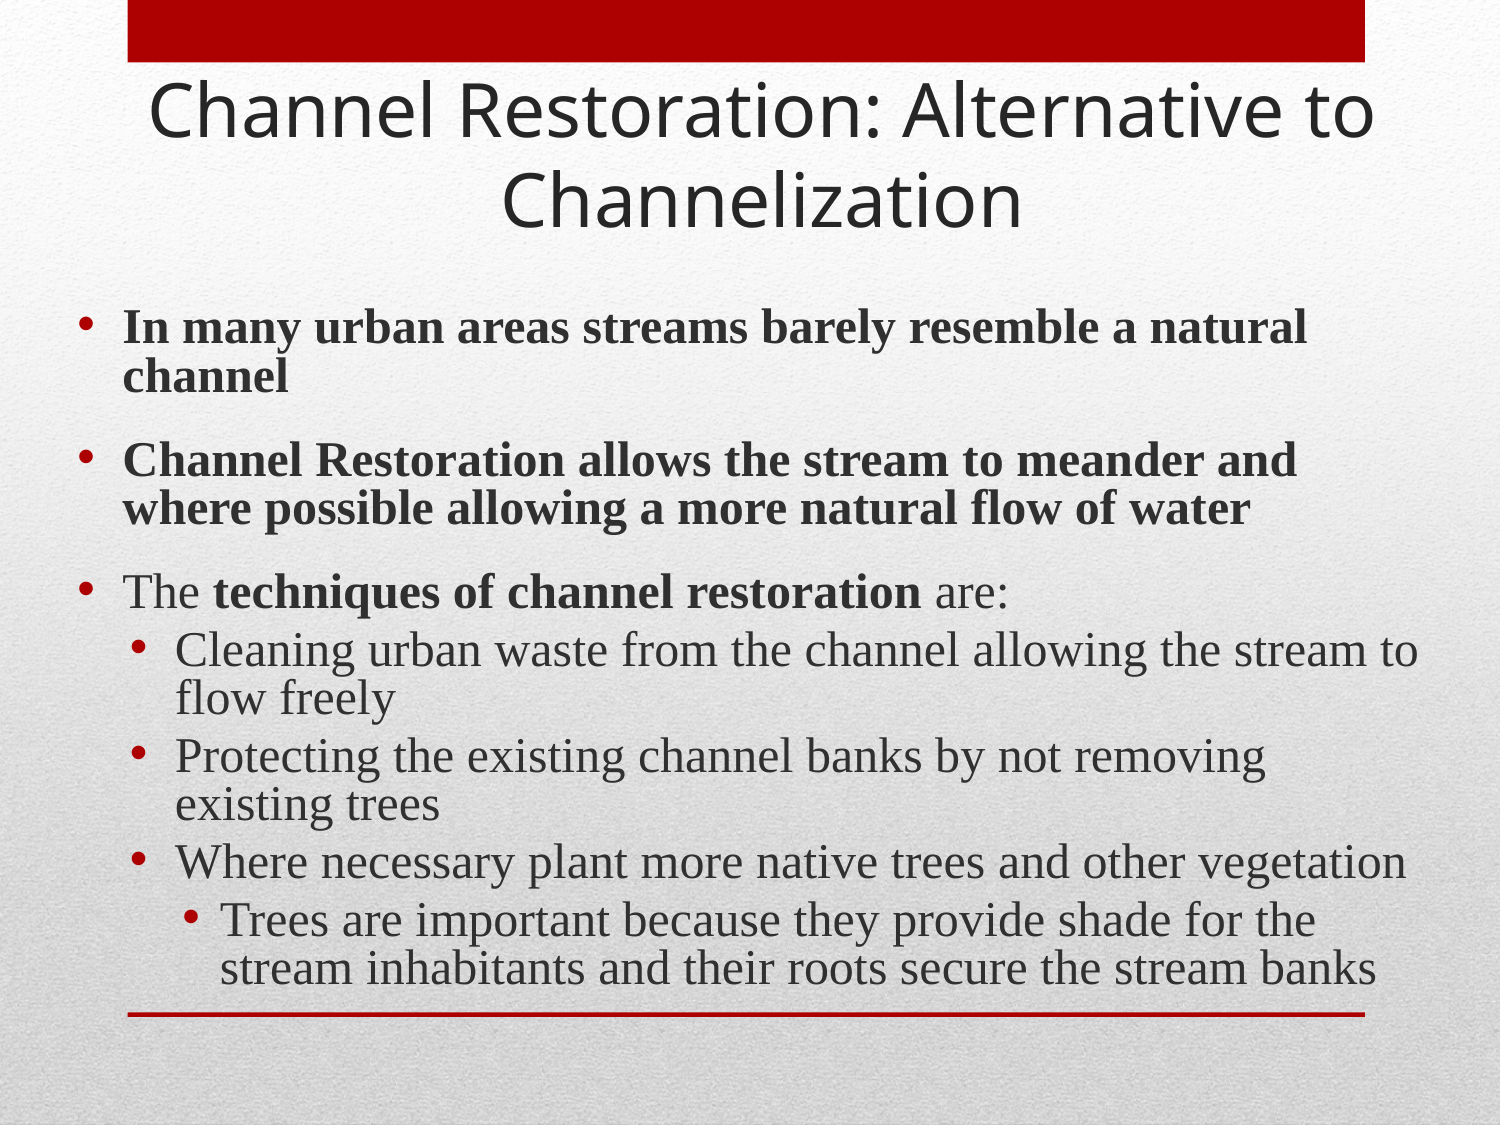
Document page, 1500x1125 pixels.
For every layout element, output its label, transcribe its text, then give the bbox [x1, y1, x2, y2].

list In many urban areas streams barely resemble a natural channel Channel Restoration allows the stream to meander and where possible allowing a more natural flow of water The techniques of channel restoration are: Cleaning urban waste from the channel allowing the stream to flow freely Protecting the existing channel banks by not removing existing trees Where necessary plant more native trees and other vegetation Trees are important because they provide shade for the stream inhabitants and their roots secure the stream banks [62, 224, 1438, 1075]
title Channel Restoration: Alternative to Channelization [62, 62, 1463, 250]
